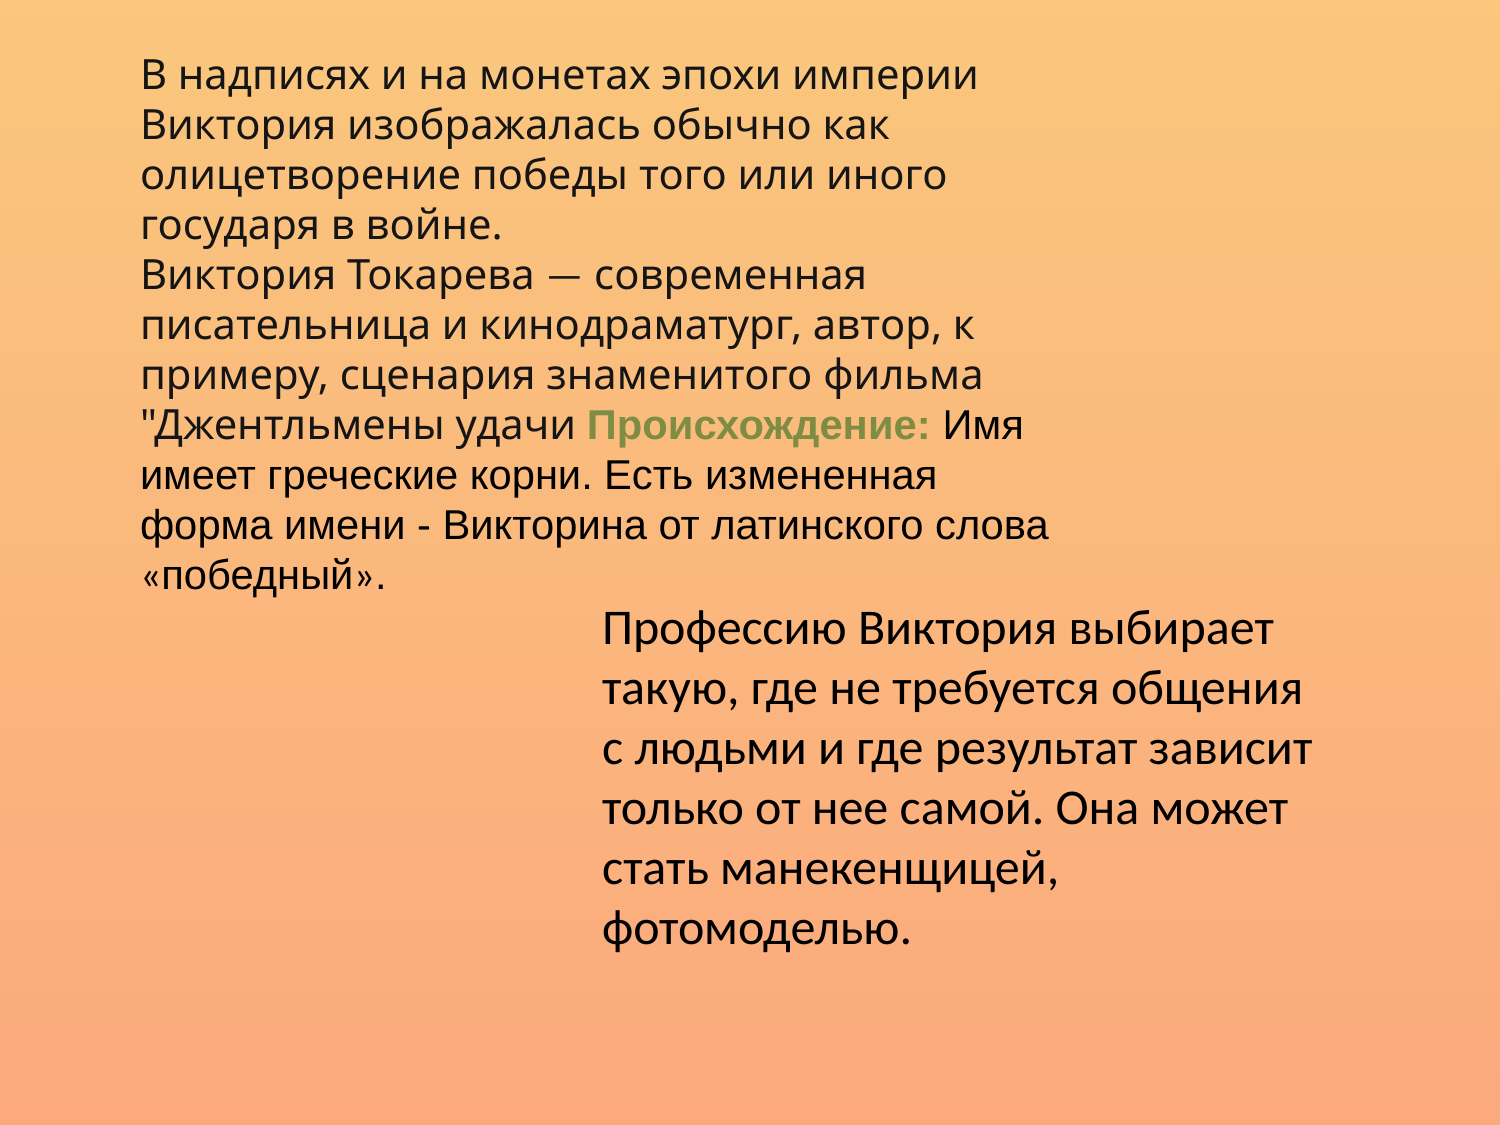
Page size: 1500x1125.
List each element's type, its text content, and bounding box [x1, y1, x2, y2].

text_box В надписях и на монетах эпохи империи Виктория изображалась обычно как олицетворение победы того или иного государя в войне. Виктория Токарева — современная писательница и кинодраматург, автор, к примеру, сценария знаменитого фильма "Джентльмены удачи Происхождение: Имя имеет греческие корни. Есть измененная форма имени - Викторина от латинского слова «победный». [124, 40, 1088, 606]
text_box Профессию Виктория выбирает такую, где не требуется общения с людьми и где результат зависит только от нее самой. Она может стать манекенщицей, фотомоделью. [587, 587, 1338, 1083]
